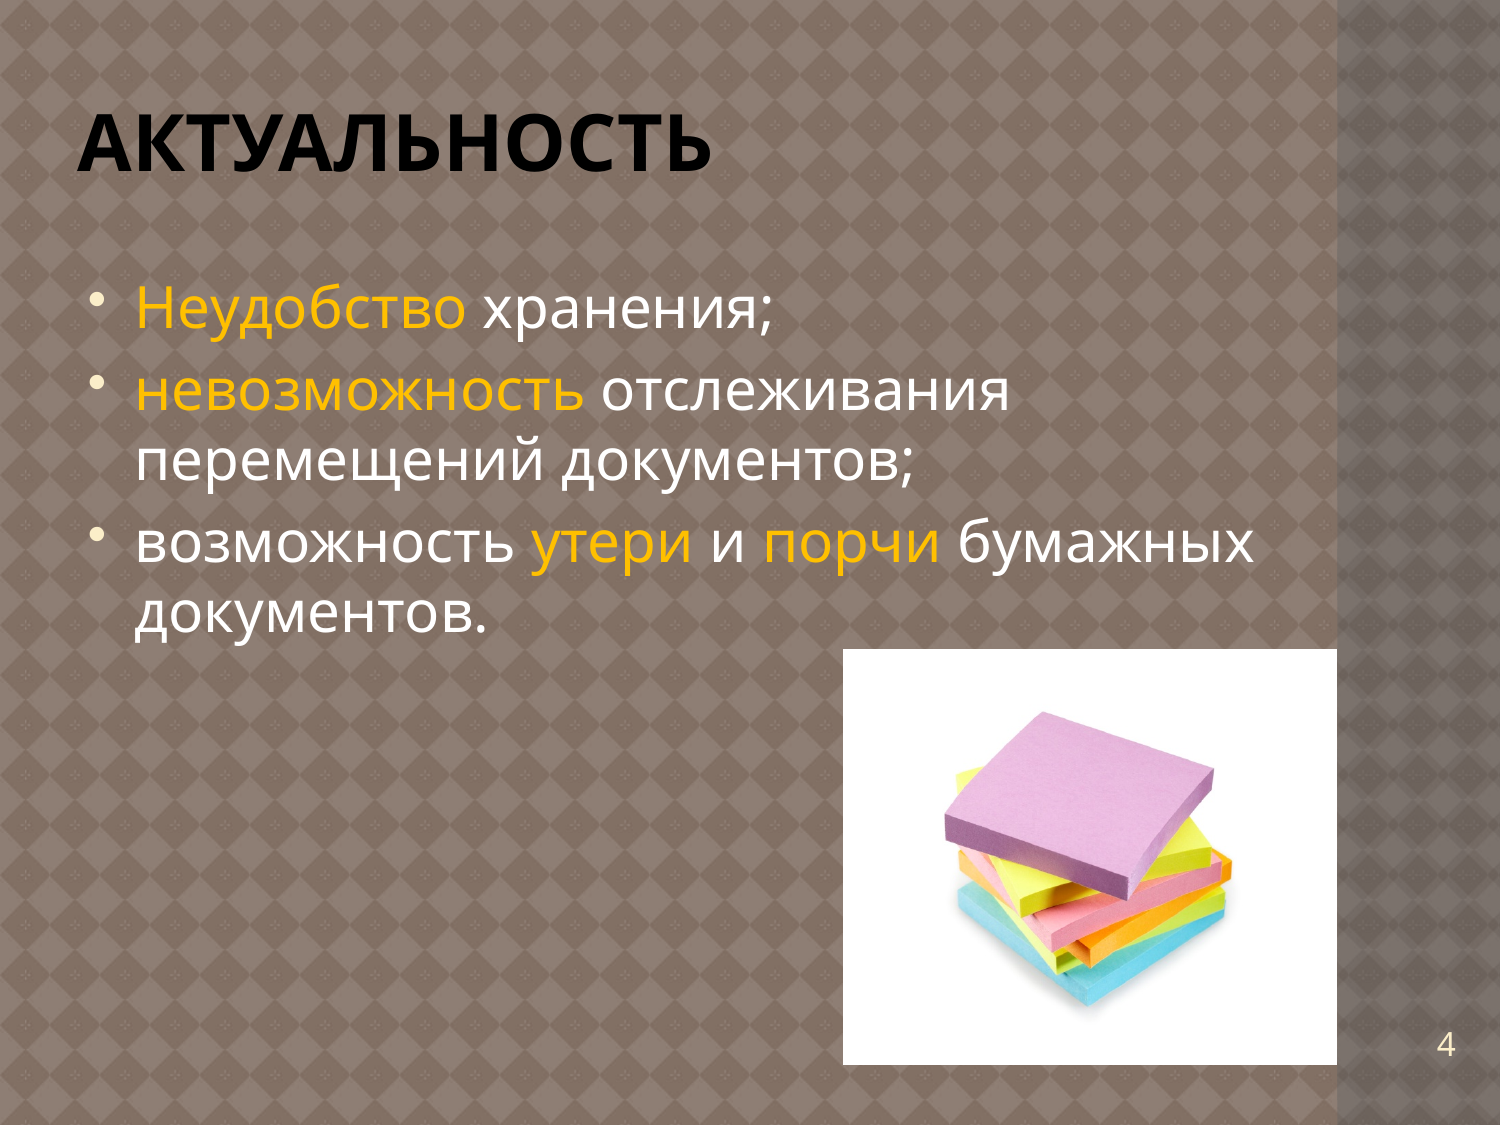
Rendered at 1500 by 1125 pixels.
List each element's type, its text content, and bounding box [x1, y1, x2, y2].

picture [843, 649, 1338, 1065]
title Актуальность [70, 0, 1259, 188]
slide_number 4 [1359, 1031, 1456, 1069]
list Неудобство хранения; невозможность отслеживания перемещений документов; возможность утери и порчи бумажных документов. [75, 262, 1418, 1005]
